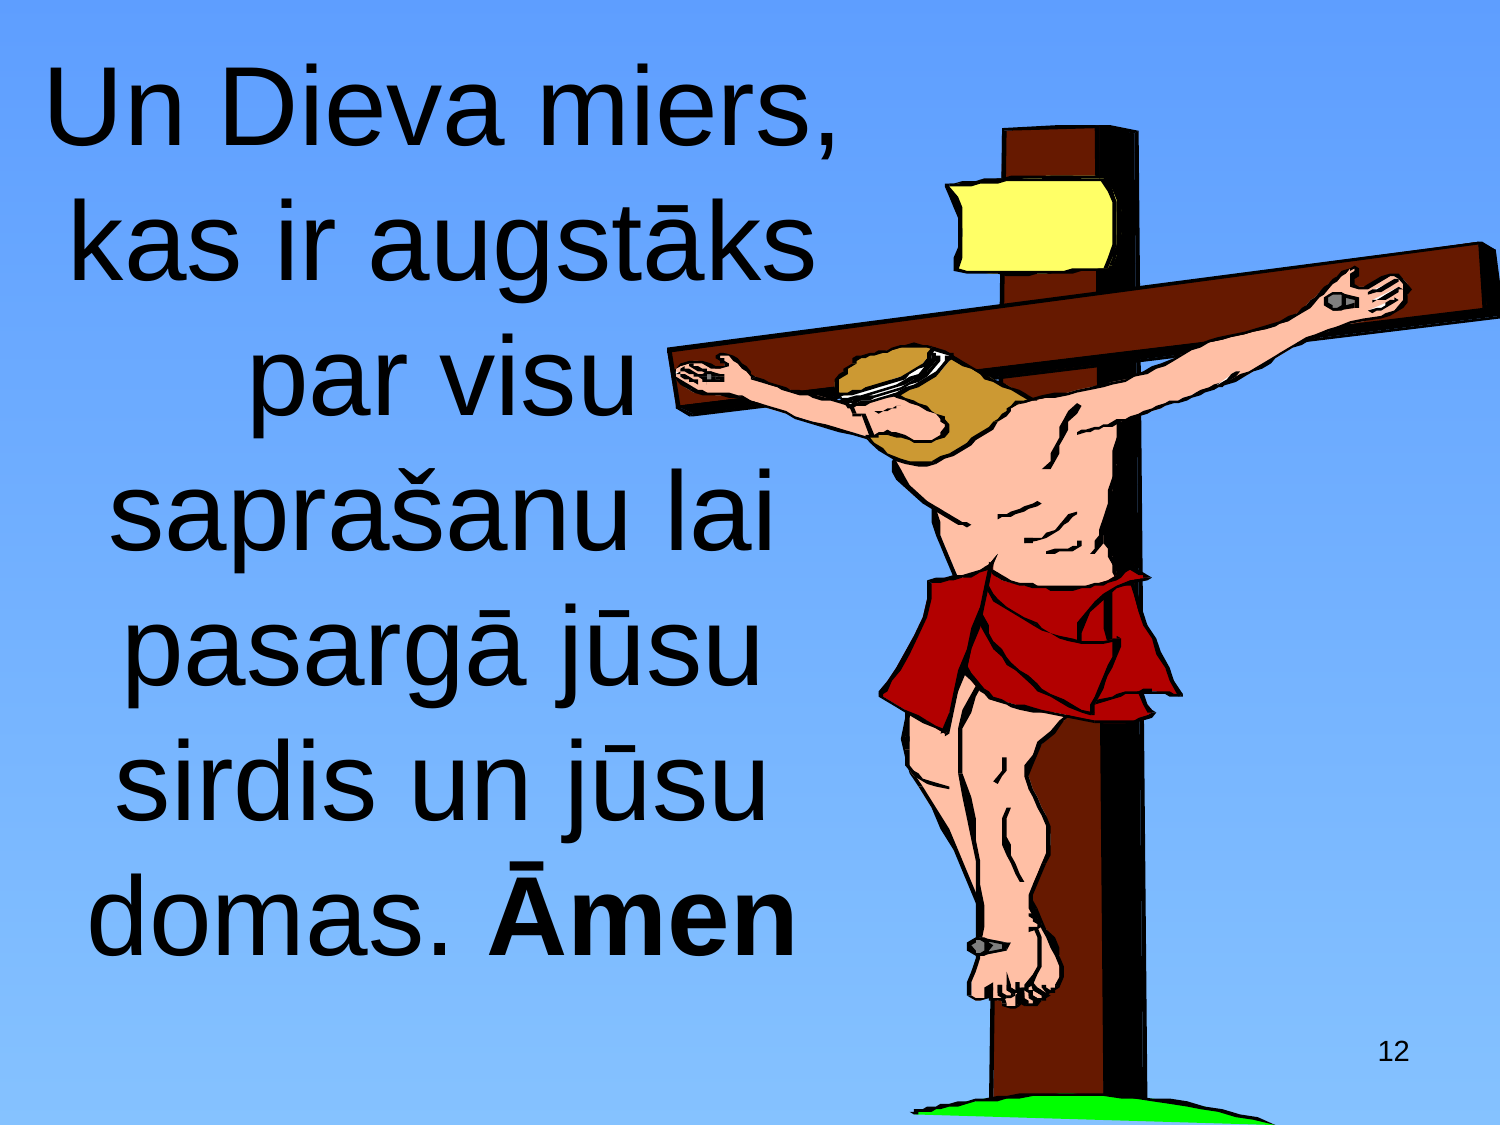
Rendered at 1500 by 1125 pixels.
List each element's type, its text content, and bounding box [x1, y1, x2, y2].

picture [662, 125, 1500, 1125]
title Un Dieva miers, kas ir augstāks par visu saprašanu lai pasargā jūsu sirdis un jūsu domas. Āmen [17, 479, 657, 668]
